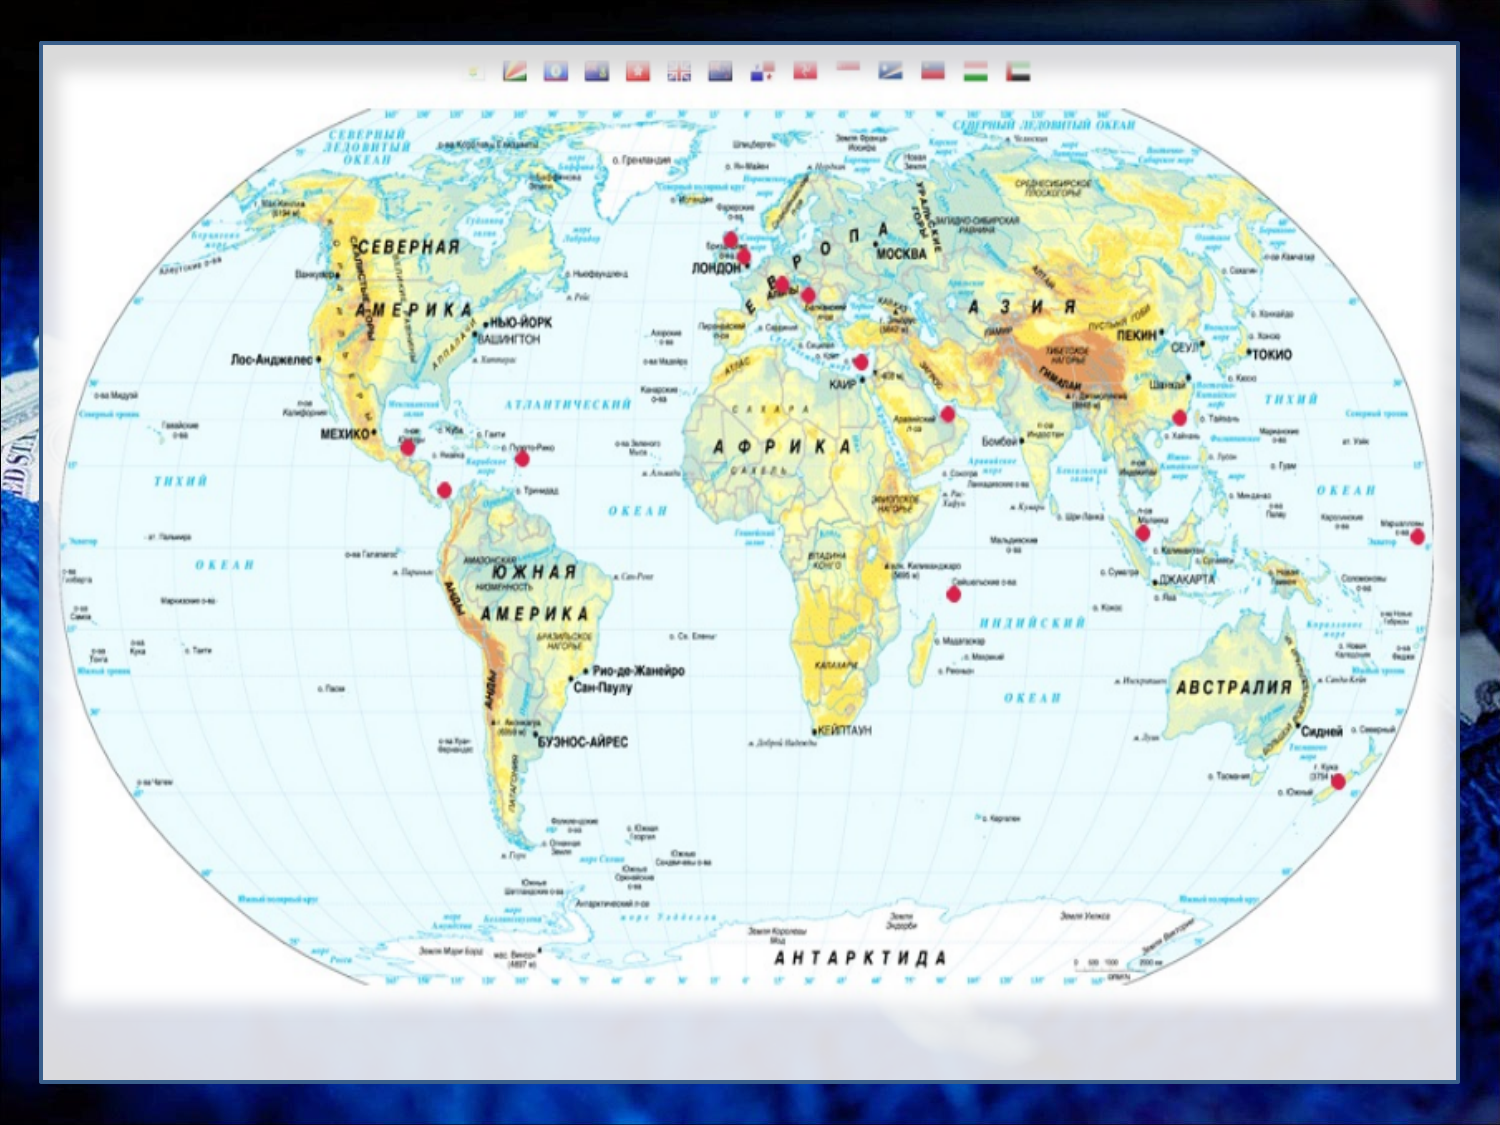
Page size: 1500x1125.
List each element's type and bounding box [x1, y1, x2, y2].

picture [0, 0, 1500, 1125]
list [41, 54, 1459, 1024]
